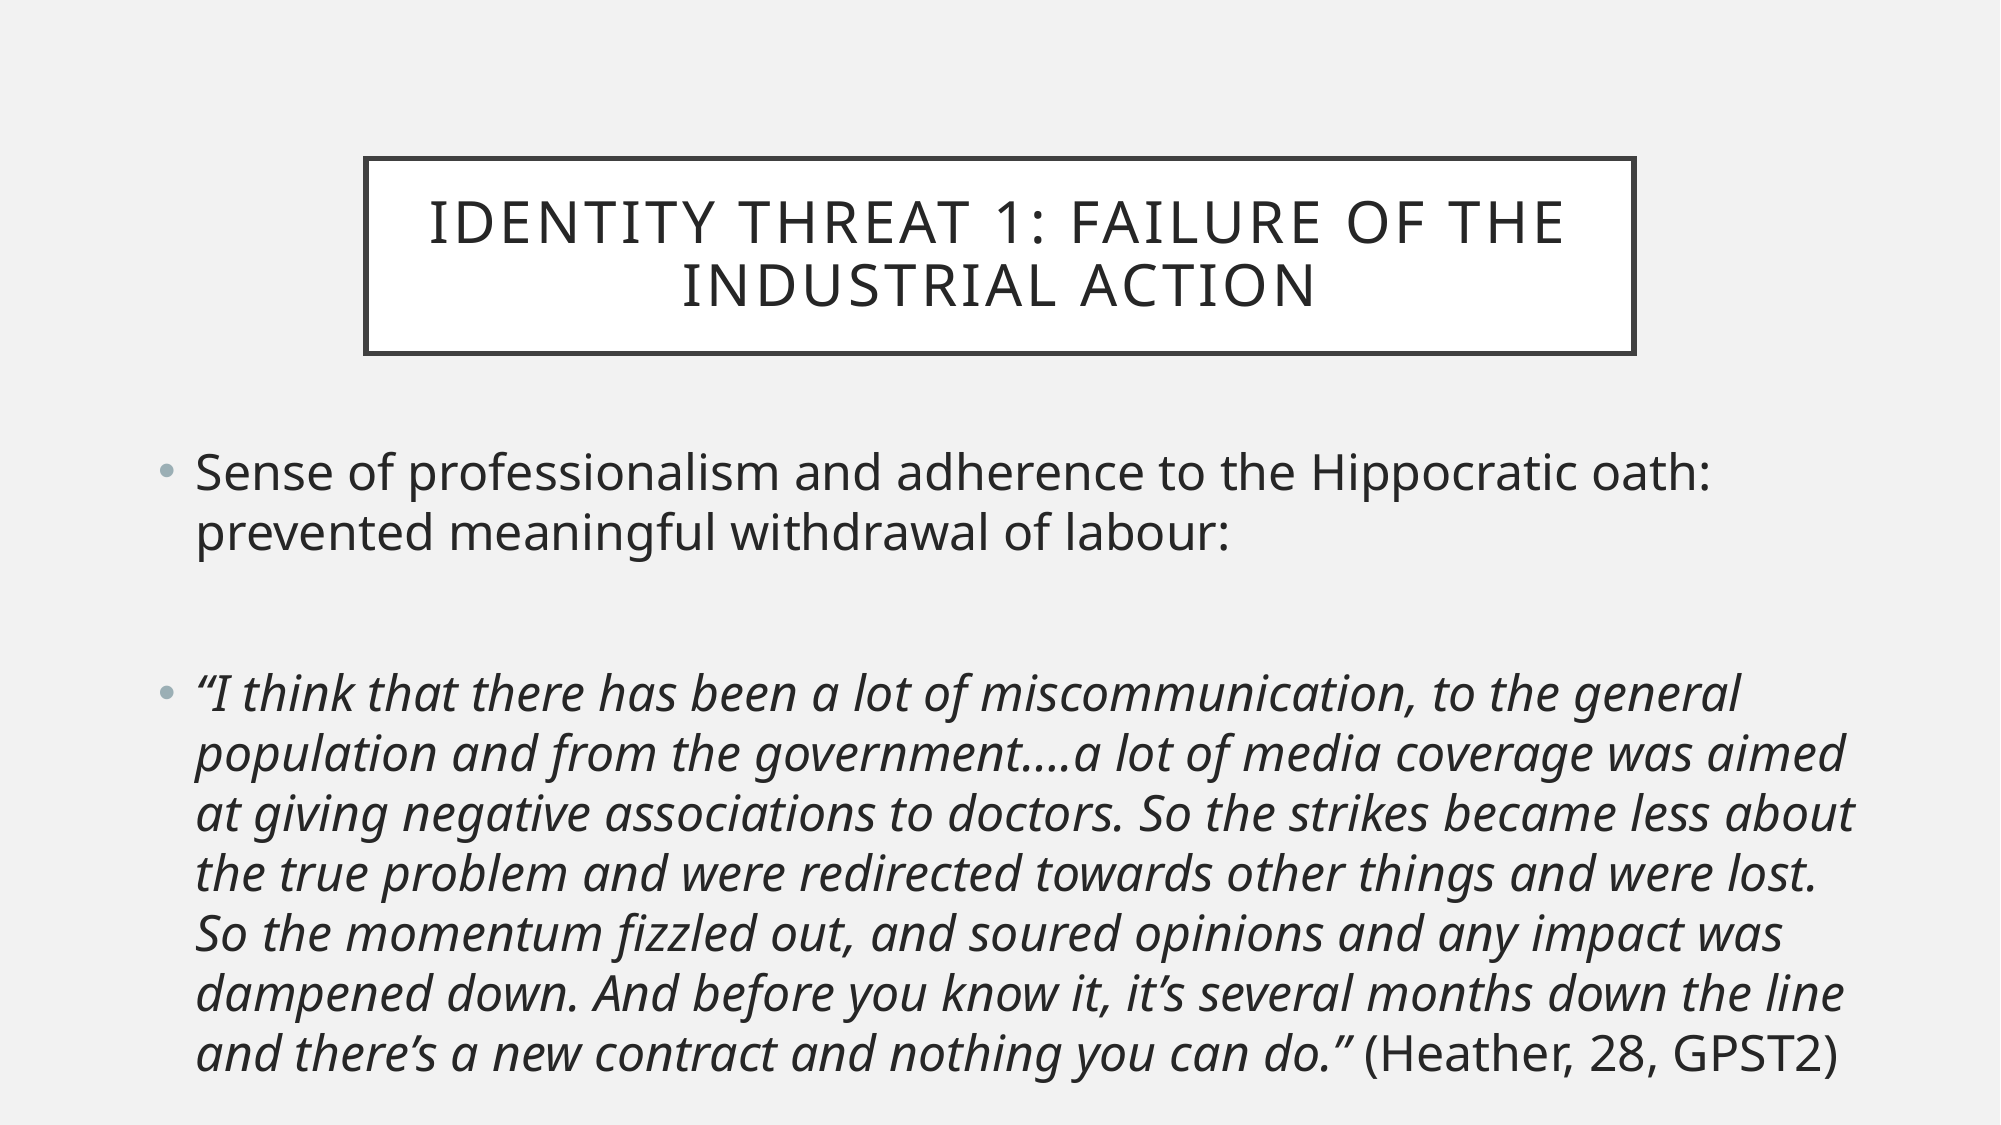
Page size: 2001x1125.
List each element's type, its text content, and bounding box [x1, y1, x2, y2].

list Sense of professionalism and adherence to the Hippocratic oath: prevented meaningful withdrawal of labour: “I think that there has been a lot of miscommunication, to the general population and from the government….a lot of media coverage was aimed at giving negative associations to doctors. So the strikes became less about the true problem and were redirected towards other things and were lost. So the momentum fizzled out, and soured opinions and any impact was dampened down. And before you know it, it’s several months down the line and there’s a new contract and nothing you can do.” (Heather, 28, GPST2) [143, 432, 1895, 1125]
title Identity Threat 1: failure of the industrial action [363, 156, 1637, 356]
